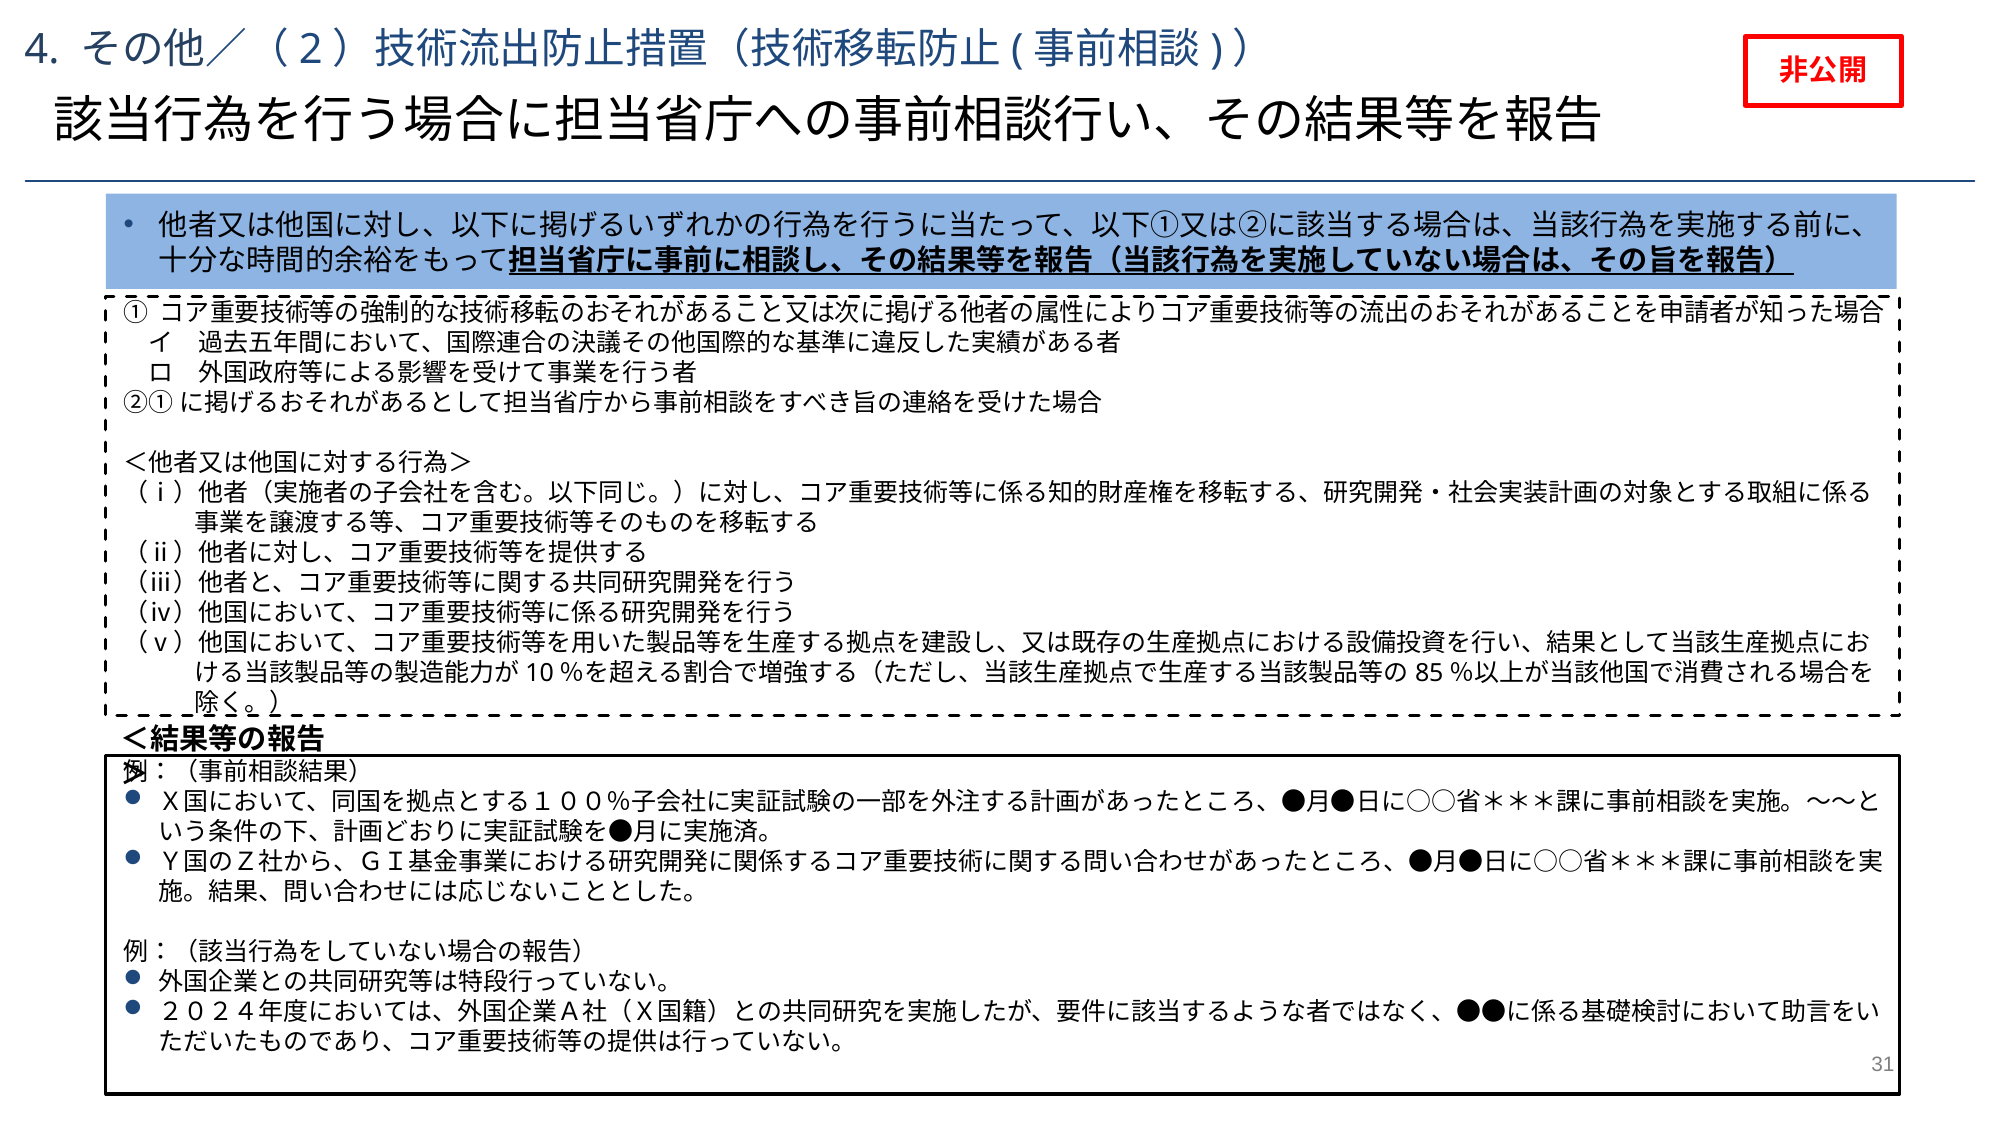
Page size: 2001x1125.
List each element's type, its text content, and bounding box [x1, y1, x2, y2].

text_box 非公開 [1745, 36, 1902, 106]
text_box 例：（事前相談結果） Ｘ国において、同国を拠点とする１００％子会社に実証試験の一部を外注する計画があったところ、●月●日に○○省＊＊＊課に事前相談を実施。～～という条件の下、計画どおりに実証試験を●月に実施済。 Ｙ国のＺ社から、ＧＩ基金事業における研究開発に関係するコア重要技術に関する問い合わせがあったところ、●月●日に○○省＊＊＊課に事前相談を実施。結果、問い合わせには応じないこととした。 例：（該当行為をしていない場合の報告） 外国企業との共同研究等は特段行っていない。 ２０２４年度においては、外国企業Ａ社（Ｘ国籍）との共同研究を実施したが、要件に該当するような者ではなく、●●に係る基礎検討において助言をいただいたものであり、コア重要技術等の提供は行っていない。 [105, 755, 1900, 1094]
text_box 該当行為を行う場合に担当省庁への事前相談行い、その結果等を報告 [53, 94, 1899, 149]
text_box 4. その他／（2）技術流出防止措置（技術移転防止(事前相談)） [24, 28, 1818, 74]
text_box ＜結果等の報告＞ [103, 720, 359, 791]
text_box ① コア重要技術等の強制的な技術移転のおそれがあること又は次に掲げる他者の属性によりコア重要技術等の流出のおそれがあることを申請者が知った場合 イ 過去五年間において、国際連合の決議その他国際的な基準に違反した実績がある者 ロ 外国政府等による影響を受けて事業を行う者 ②①に掲げるおそれがあるとして担当省庁から事前相談をすべき旨の連絡を受けた場合 ＜他者又は他国に対する行為＞ （ⅰ）他者（実施者の子会社を含む。以下同じ。）に対し、コア重要技術等に係る知的財産権を移転する、研究開発・社会実装計画の対象とする取組に係る事業を譲渡する等、コア重要技術等そのものを移転する （ⅱ）他者に対し、コア重要技術等を提供する （ⅲ）他者と、コア重要技術等に関する共同研究開発を行う （ⅳ）他国において、コア重要技術等に係る研究開発を行う （ⅴ）他国において、コア重要技術等を⽤いた製品等を⽣産する拠点を建設し、又は既存の⽣産拠点における設備投資を行い、結果として当該⽣産拠点における当該製品等の製造能力が10％を超える割合で増強する（ただし、当該⽣産拠点で⽣産する当該製品等の85％以上が当該他国で消費される場合を除く。） [105, 296, 1900, 716]
text_box 他者又は他国に対し、以下に掲げるいずれかの行為を行うに当たって、以下①又は②に該当する場合は、当該行為を実施する前に、十分な時間的余裕をもって担当省庁に事前に相談し、その結果等を報告（当該行為を実施していない場合は、その旨を報告） [105, 193, 1897, 289]
